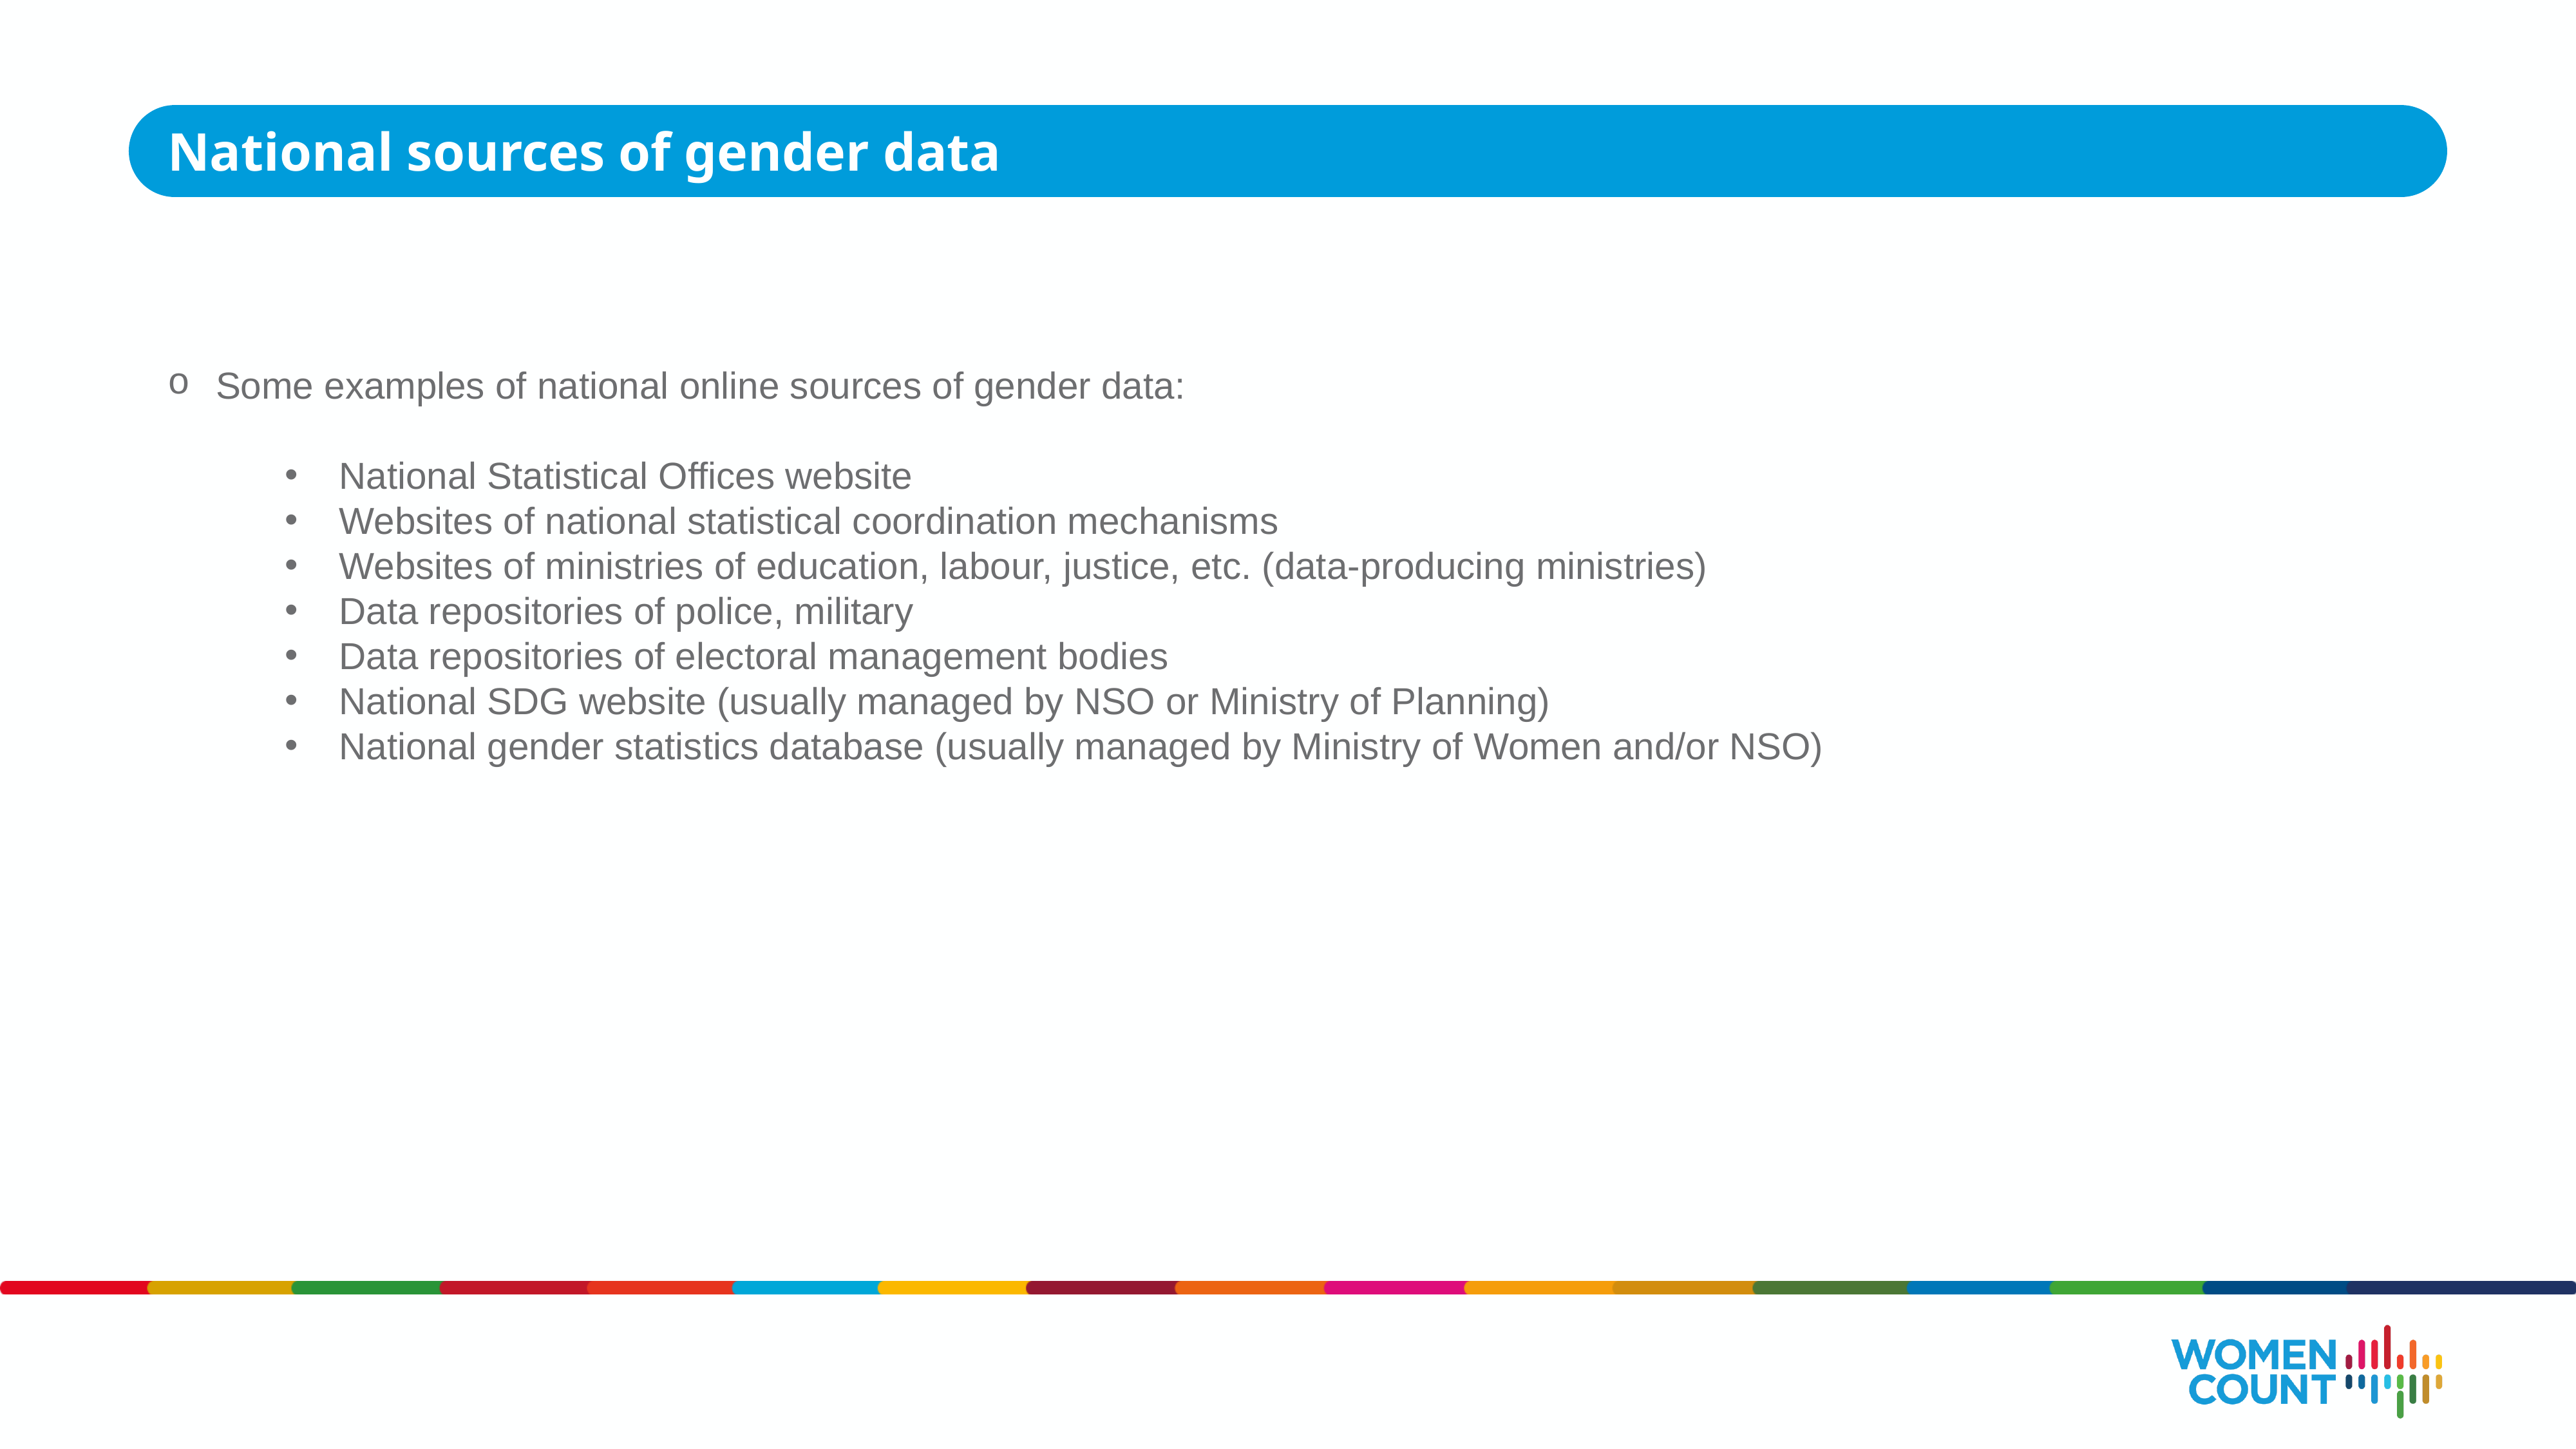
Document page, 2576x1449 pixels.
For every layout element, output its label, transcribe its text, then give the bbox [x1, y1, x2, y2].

list National sources of gender data [167, 119, 2411, 182]
list Some examples of national online sources of gender data: National Statistical Offices website Websites of national statistical coordination mechanisms Websites of ministries of education, labour, justice, etc. (data-producing ministries) Data repositories of police, military Data repositories of electoral management bodies National SDG website (usually managed by NSO or Ministry of Planning) National gender statistics database (usually managed by Ministry of Women and/or NSO) [167, 361, 2456, 817]
